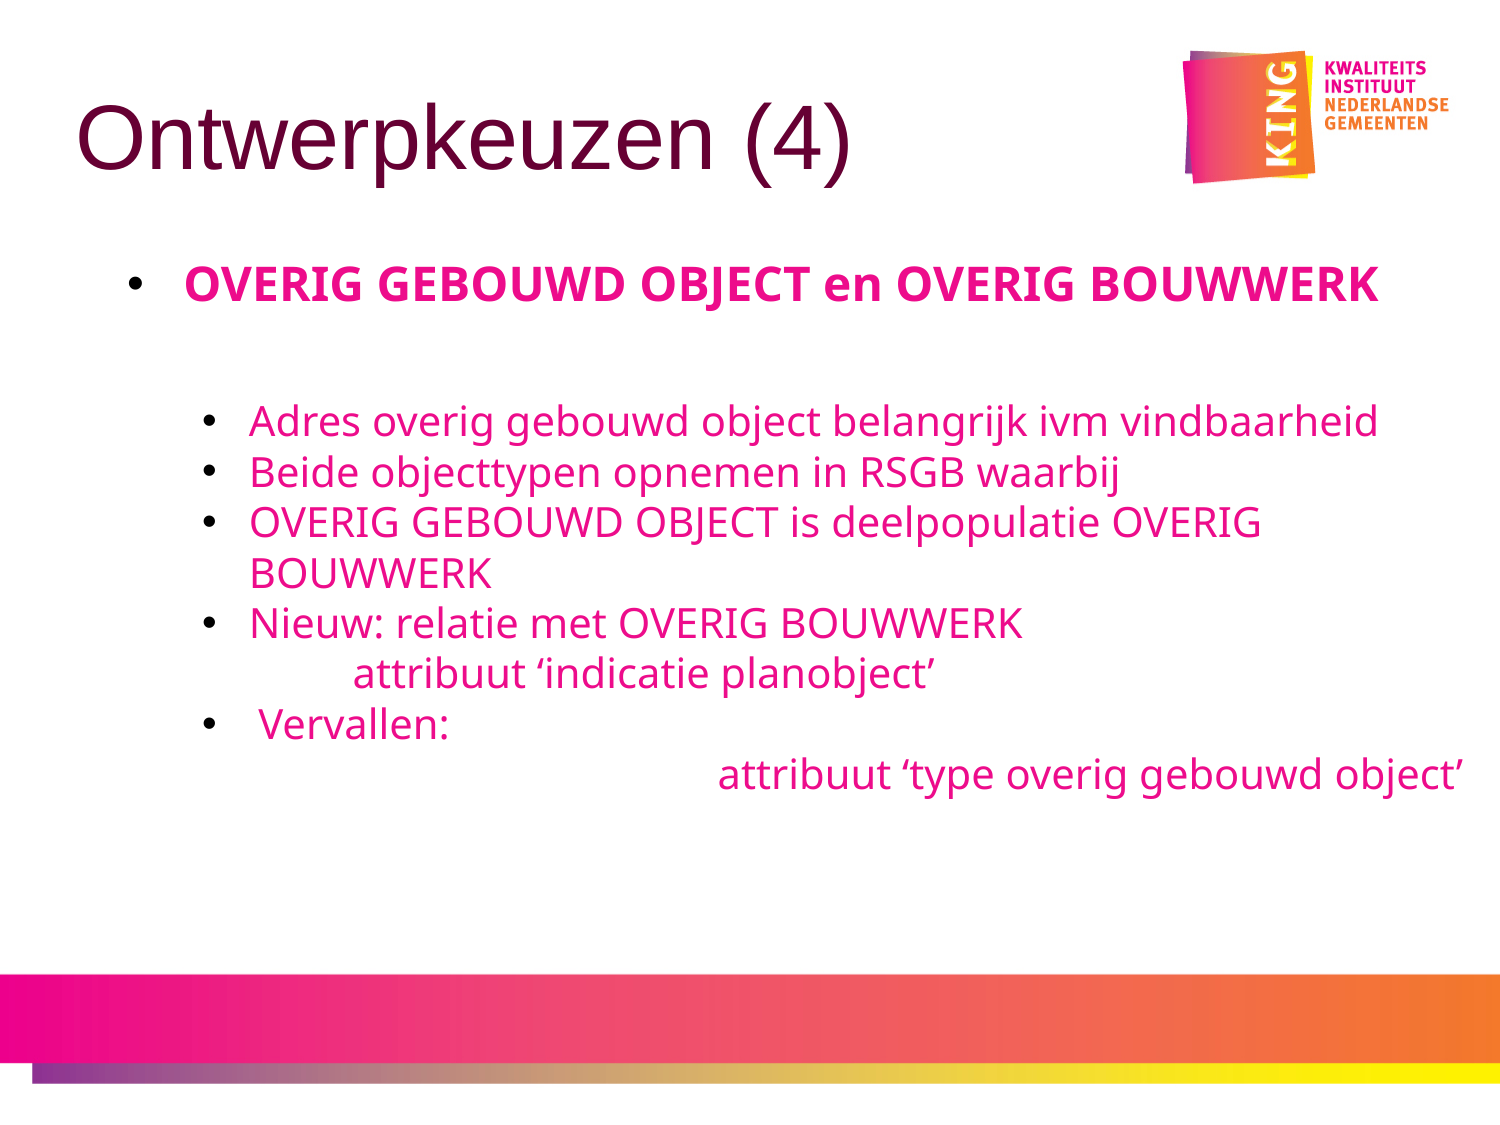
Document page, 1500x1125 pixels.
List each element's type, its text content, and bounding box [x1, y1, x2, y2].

picture [0, 0, 1500, 1125]
title Ontwerpkeuzen (4) [74, 44, 1425, 233]
list OVERIG GEBOUWD OBJECT en OVERIG BOUWWERK Adres overig gebouwd object belangrijk ivm vindbaarheid Beide objecttypen opnemen in RSGB waarbij OVERIG GEBOUWD OBJECT is deelpopulatie OVERIG BOUWWERK Nieuw: relatie met OVERIG BOUWWERK attribuut ‘indicatie planobject’ Vervallen: attribuut ‘type overig gebouwd object’ [111, 245, 1500, 989]
